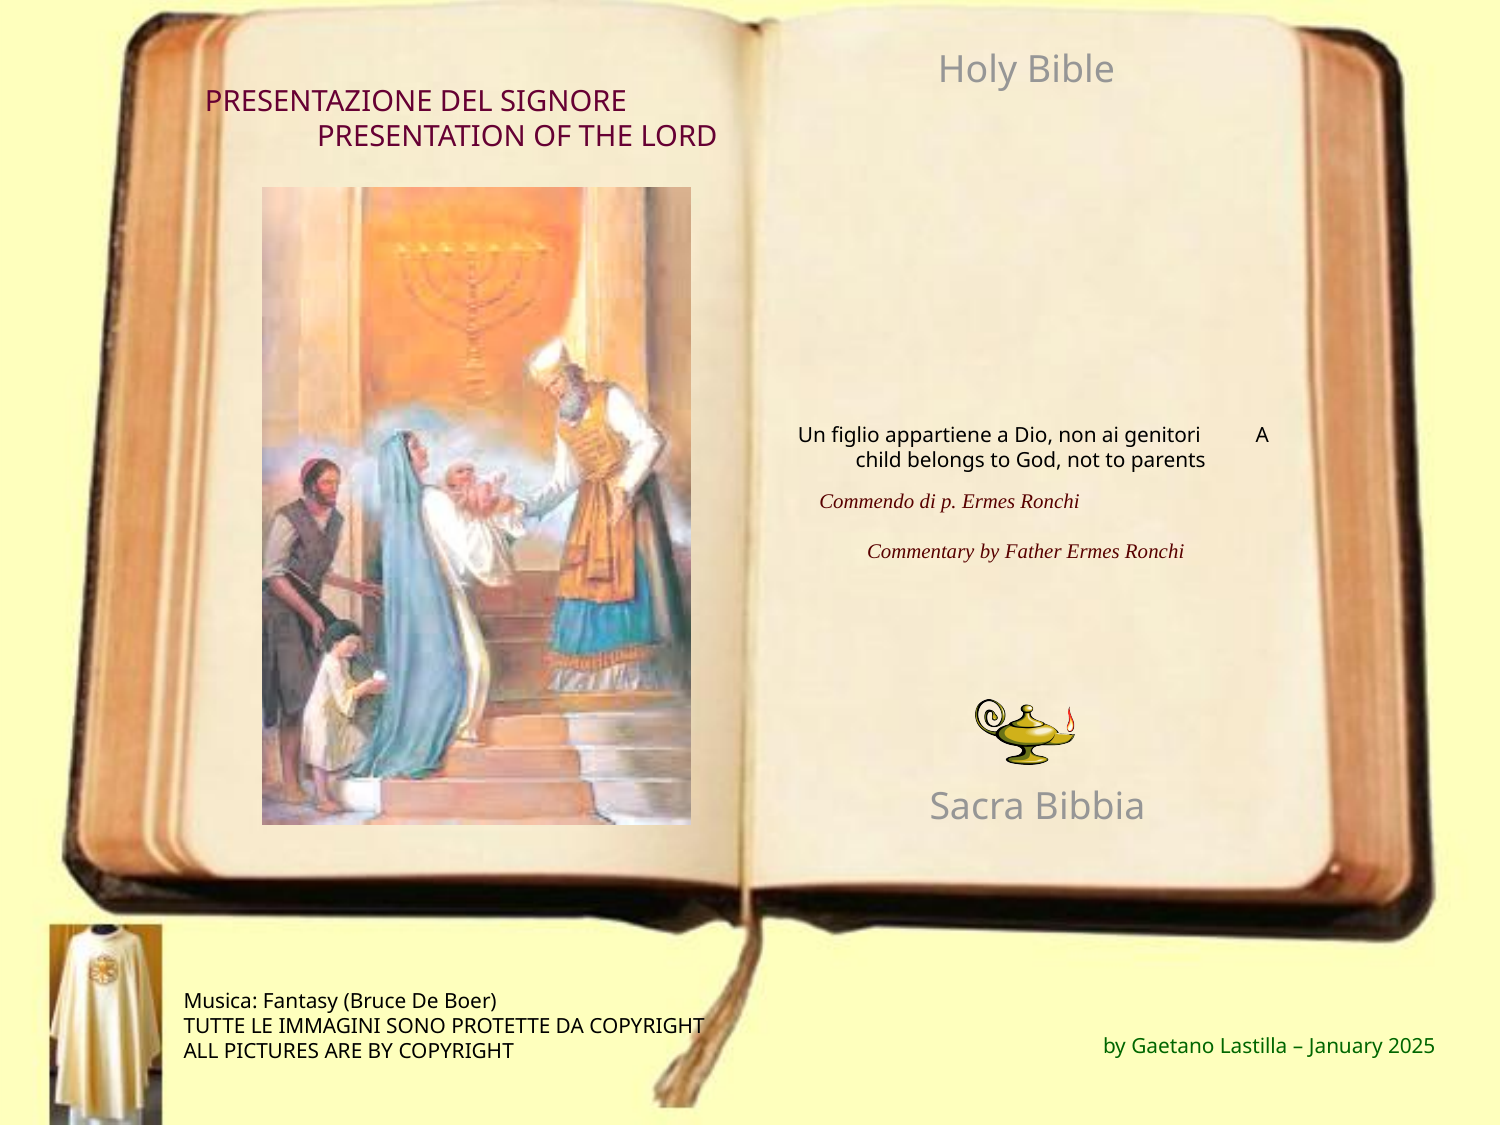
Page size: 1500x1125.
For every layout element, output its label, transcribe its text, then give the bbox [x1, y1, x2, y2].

text_box Musica: Fantasy (Bruce De Boer) TUTTE LE IMMAGINI SONO PROTETTE DA COPYRIGHT ALL PICTURES ARE BY COPYRIGHT [168, 979, 1119, 1070]
picture [0, 0, 1500, 1125]
text_box Holy Bible [923, 37, 1131, 98]
text_box Sacra Bibbia [725, 774, 1350, 835]
text_box Un figlio appartiene a Dio, non ai genitori A child belongs to God, not to parents [758, 414, 1309, 480]
text_box by Gaetano Lastilla – January 2025 [787, 1025, 1450, 1065]
text_box Commendo di p. Ermes Ronchi Commentary by Father Ermes Ronchi [750, 480, 1270, 570]
text_box PRESENTAZIONE DEL SIGNORE PRESENTATION OF THE LORD [187, 74, 788, 160]
